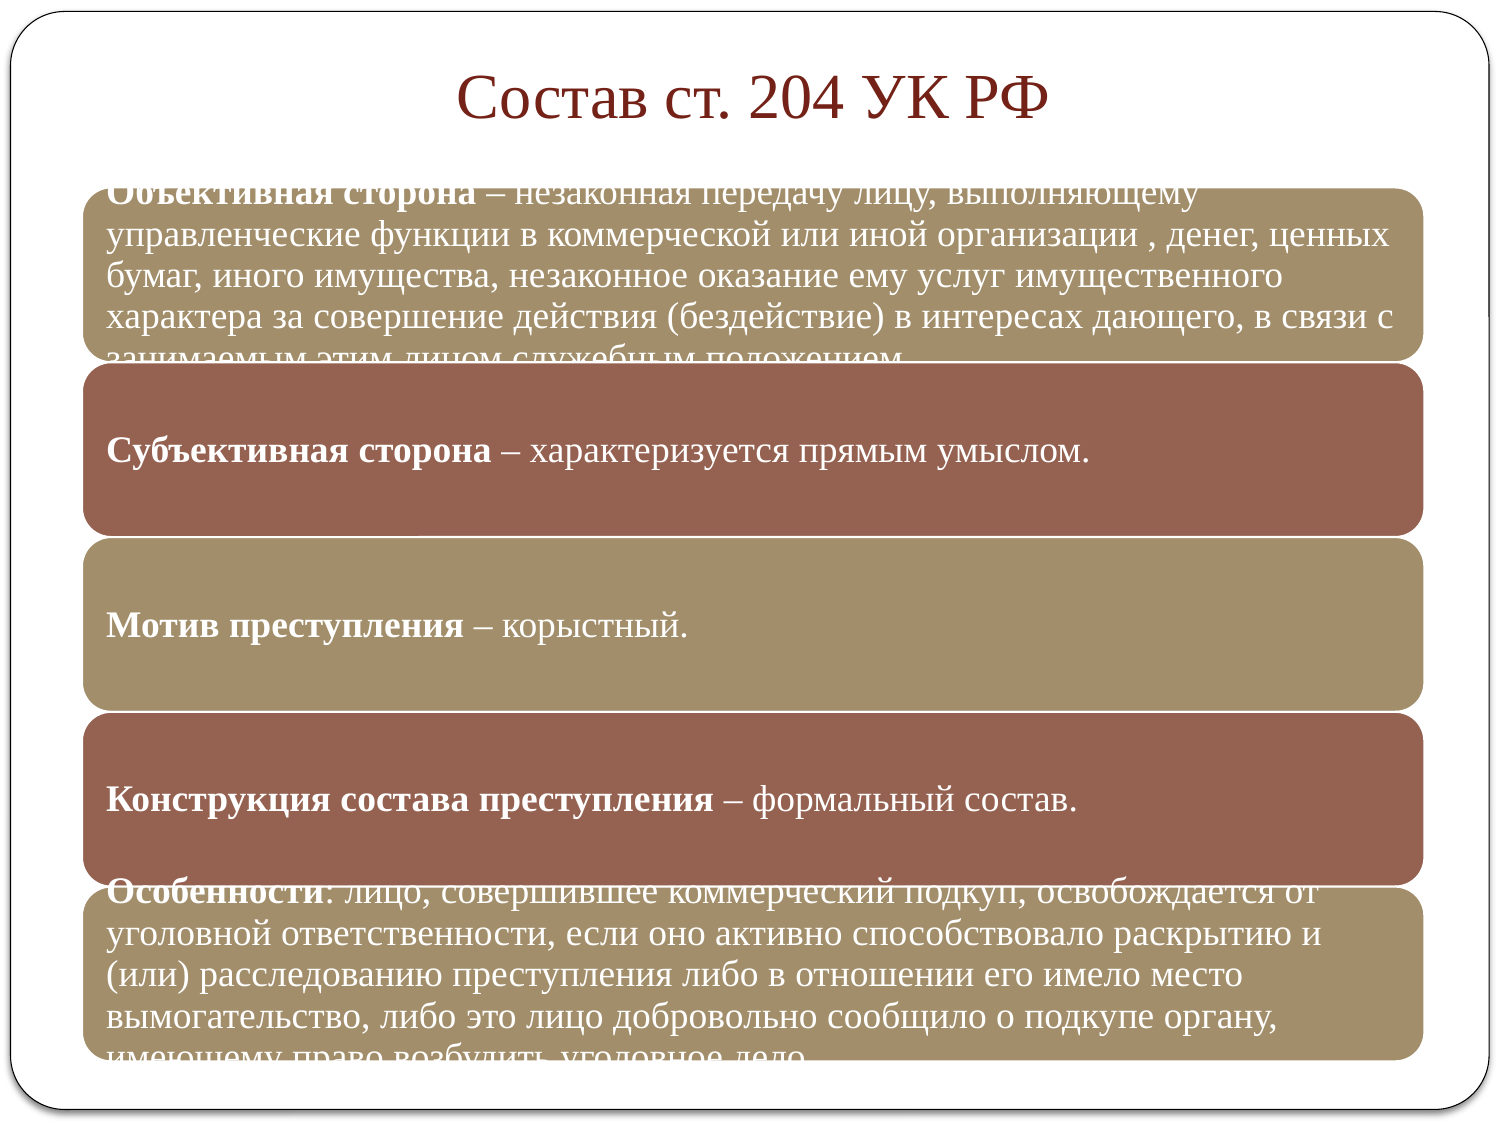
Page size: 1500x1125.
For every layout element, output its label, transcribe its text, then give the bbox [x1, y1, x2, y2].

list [81, 187, 1425, 1062]
title Состав ст. 204 УК РФ [82, 46, 1425, 147]
